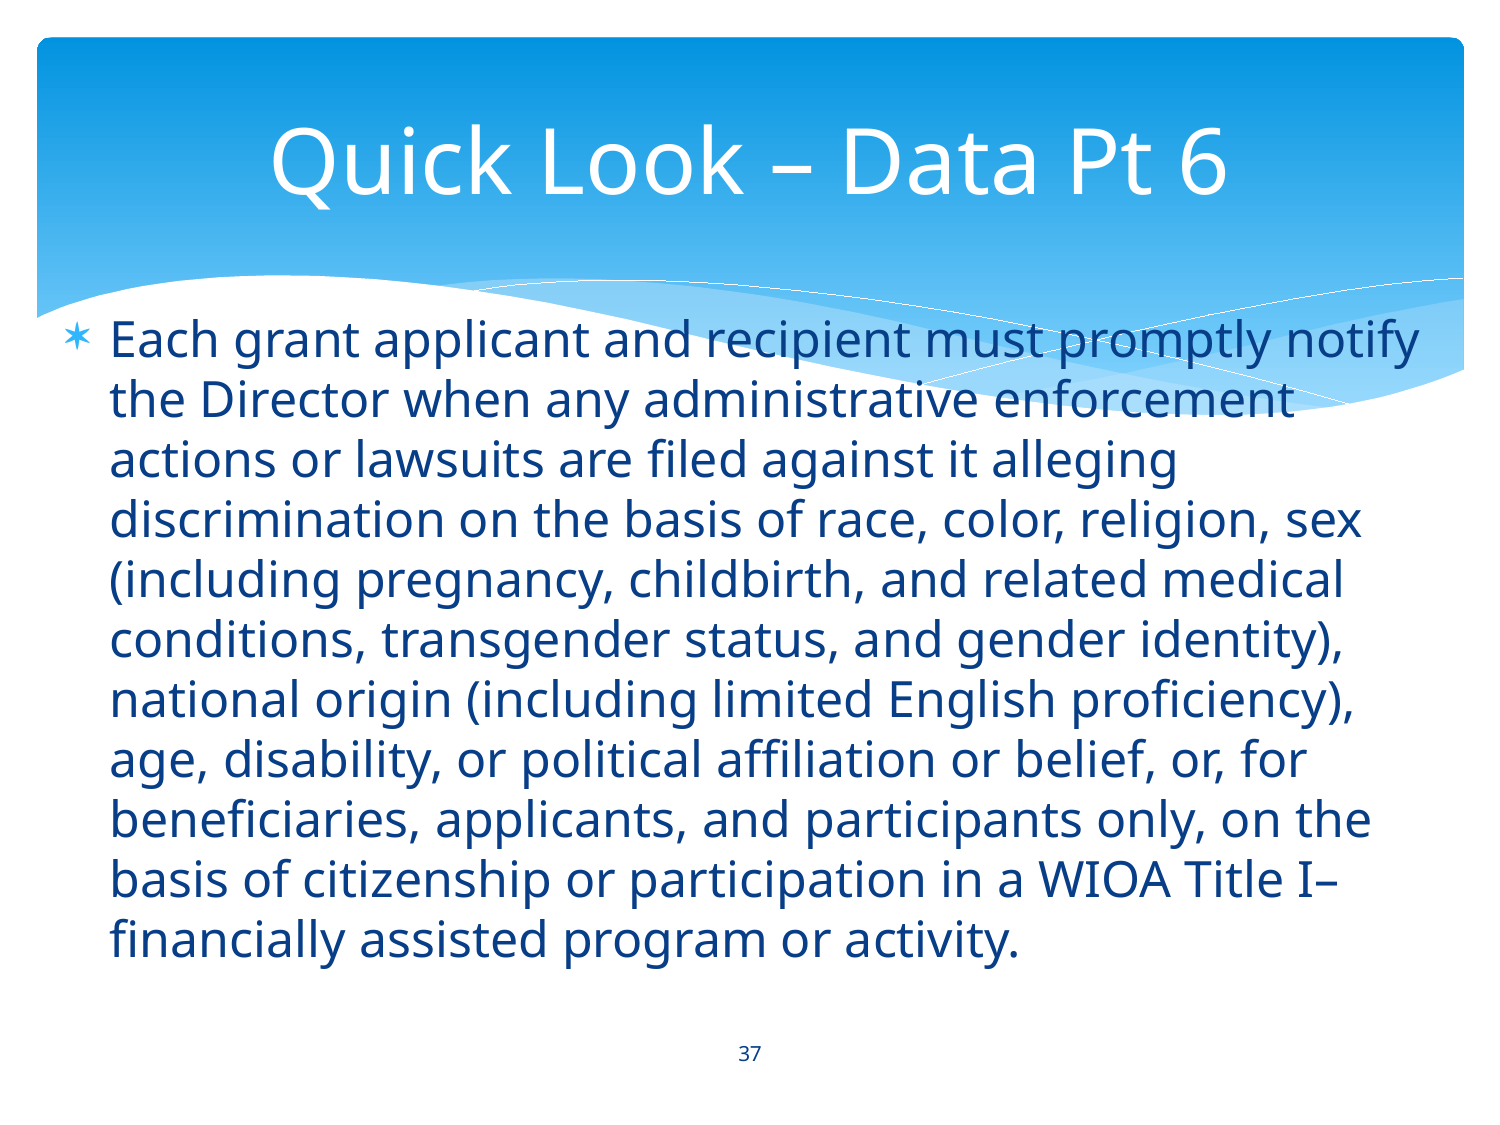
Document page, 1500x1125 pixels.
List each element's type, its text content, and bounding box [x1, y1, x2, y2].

title Quick Look – Data Pt 6 [75, 55, 1425, 261]
list Each grant applicant and recipient must promptly notify the Director when any administrative enforcement actions or lawsuits are filed against it alleging discrimination on the basis of race, color, religion, sex (including pregnancy, childbirth, and related medical conditions, transgender status, and gender identity), national origin (including limited English proficiency), age, disability, or political affiliation or belief, or, for beneficiaries, applicants, and participants only, on the basis of citizenship or participation in a WIOA Title I–financially assisted program or activity. [50, 299, 1463, 1005]
slide_number 37 [654, 1025, 846, 1086]
